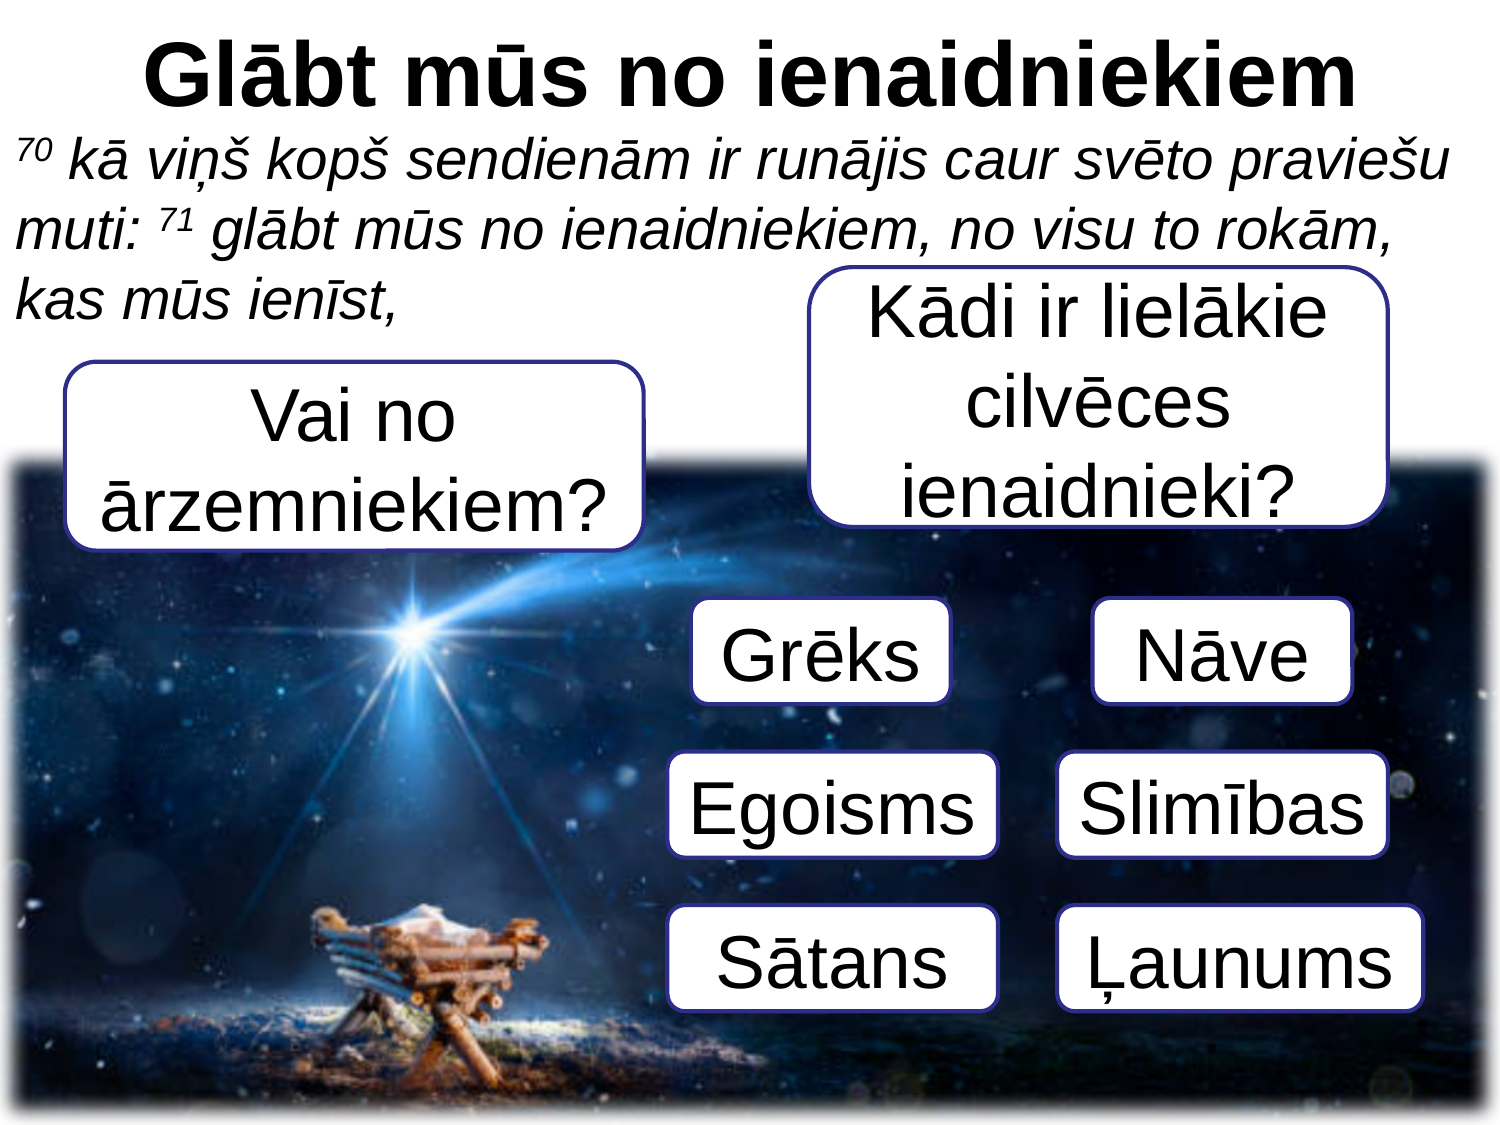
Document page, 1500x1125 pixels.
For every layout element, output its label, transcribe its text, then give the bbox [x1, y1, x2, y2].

text_box Vai no ārzemniekiem? [62, 359, 646, 442]
text_box Kādi ir lielākie cilvēces ienaidnieki? [806, 265, 1390, 442]
title Glābt mūs no ienaidniekiem [76, 0, 1427, 140]
list 70 kā viņš kopš sendienām ir runājis caur svēto praviešu muti: 71 glābt mūs no ienaidniekiem, no visu to rokām, kas mūs ienīst, [0, 113, 1500, 291]
picture [0, 444, 1500, 1125]
